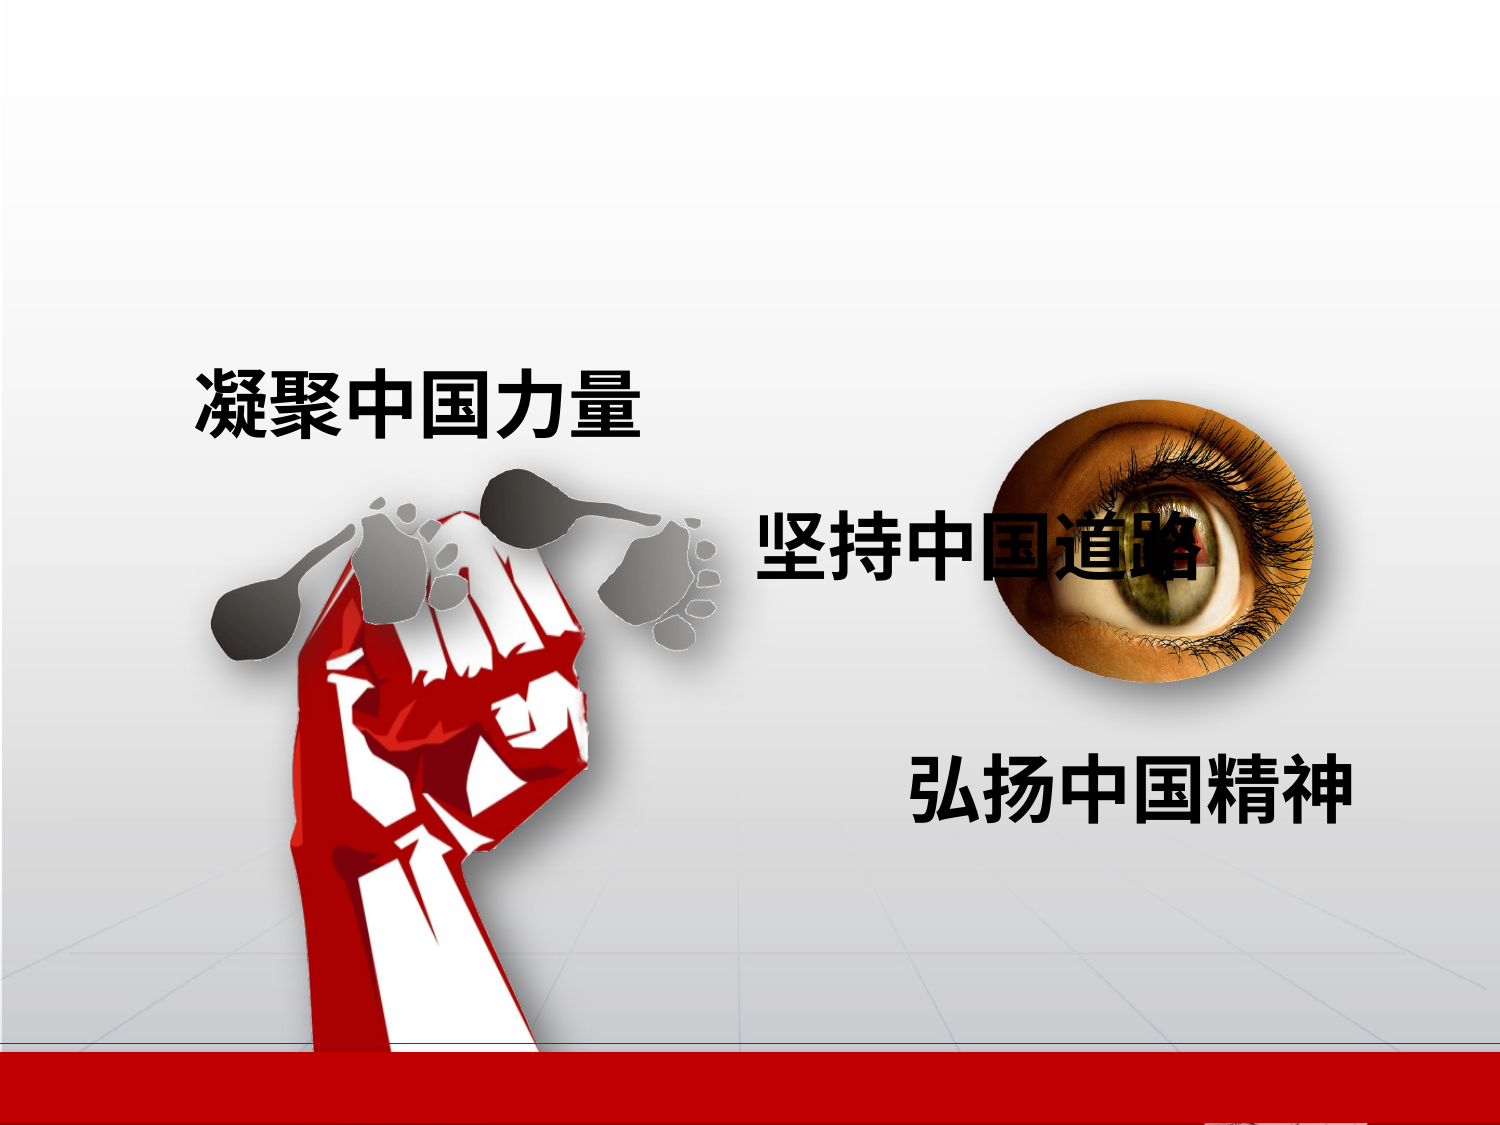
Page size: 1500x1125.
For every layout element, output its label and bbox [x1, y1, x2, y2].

text_box [0, 1042, 1500, 1124]
text_box [0, 0, 1500, 1042]
picture [193, 441, 754, 1042]
picture [989, 388, 1314, 708]
